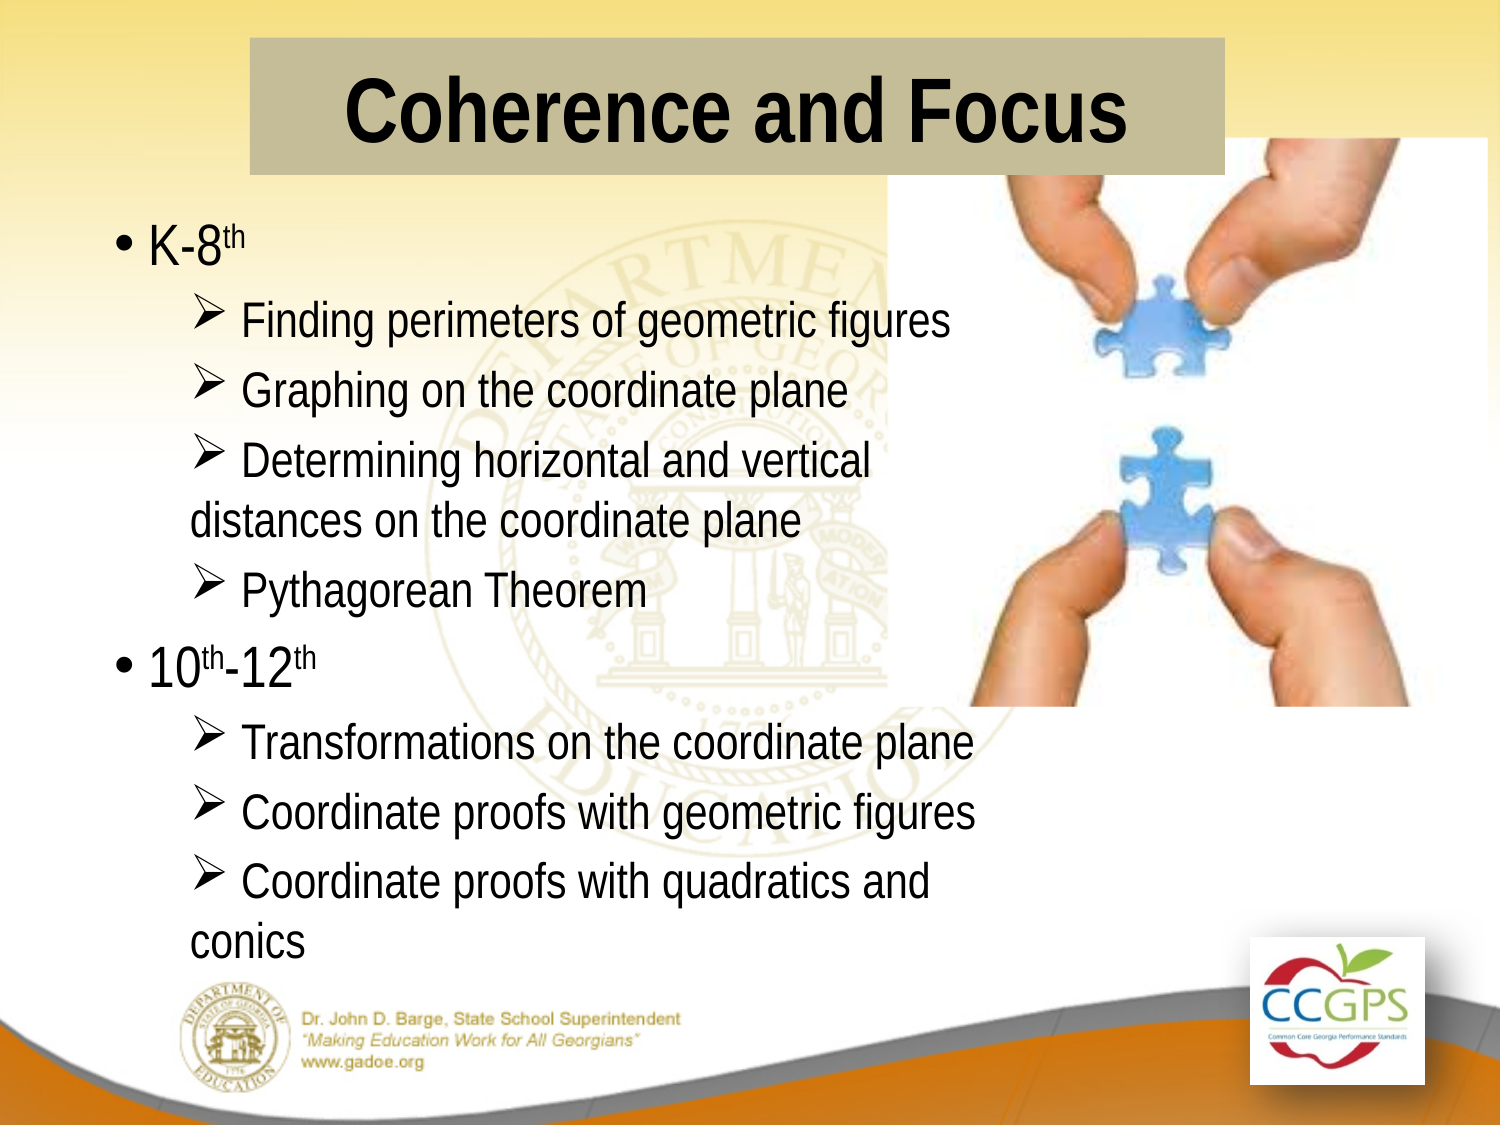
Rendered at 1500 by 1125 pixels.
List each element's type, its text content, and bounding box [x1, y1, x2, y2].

title Coherence and Focus [249, 37, 1226, 176]
picture [0, 0, 1500, 1125]
subtitle K-8th Finding perimeters of geometric figures Graphing on the coordinate plane Determining horizontal and vertical distances on the coordinate plane Pythagorean Theorem 10th-12th Transformations on the coordinate plane Coordinate proofs with geometric figures Coordinate proofs with quadratics and conics [24, 199, 1001, 1063]
